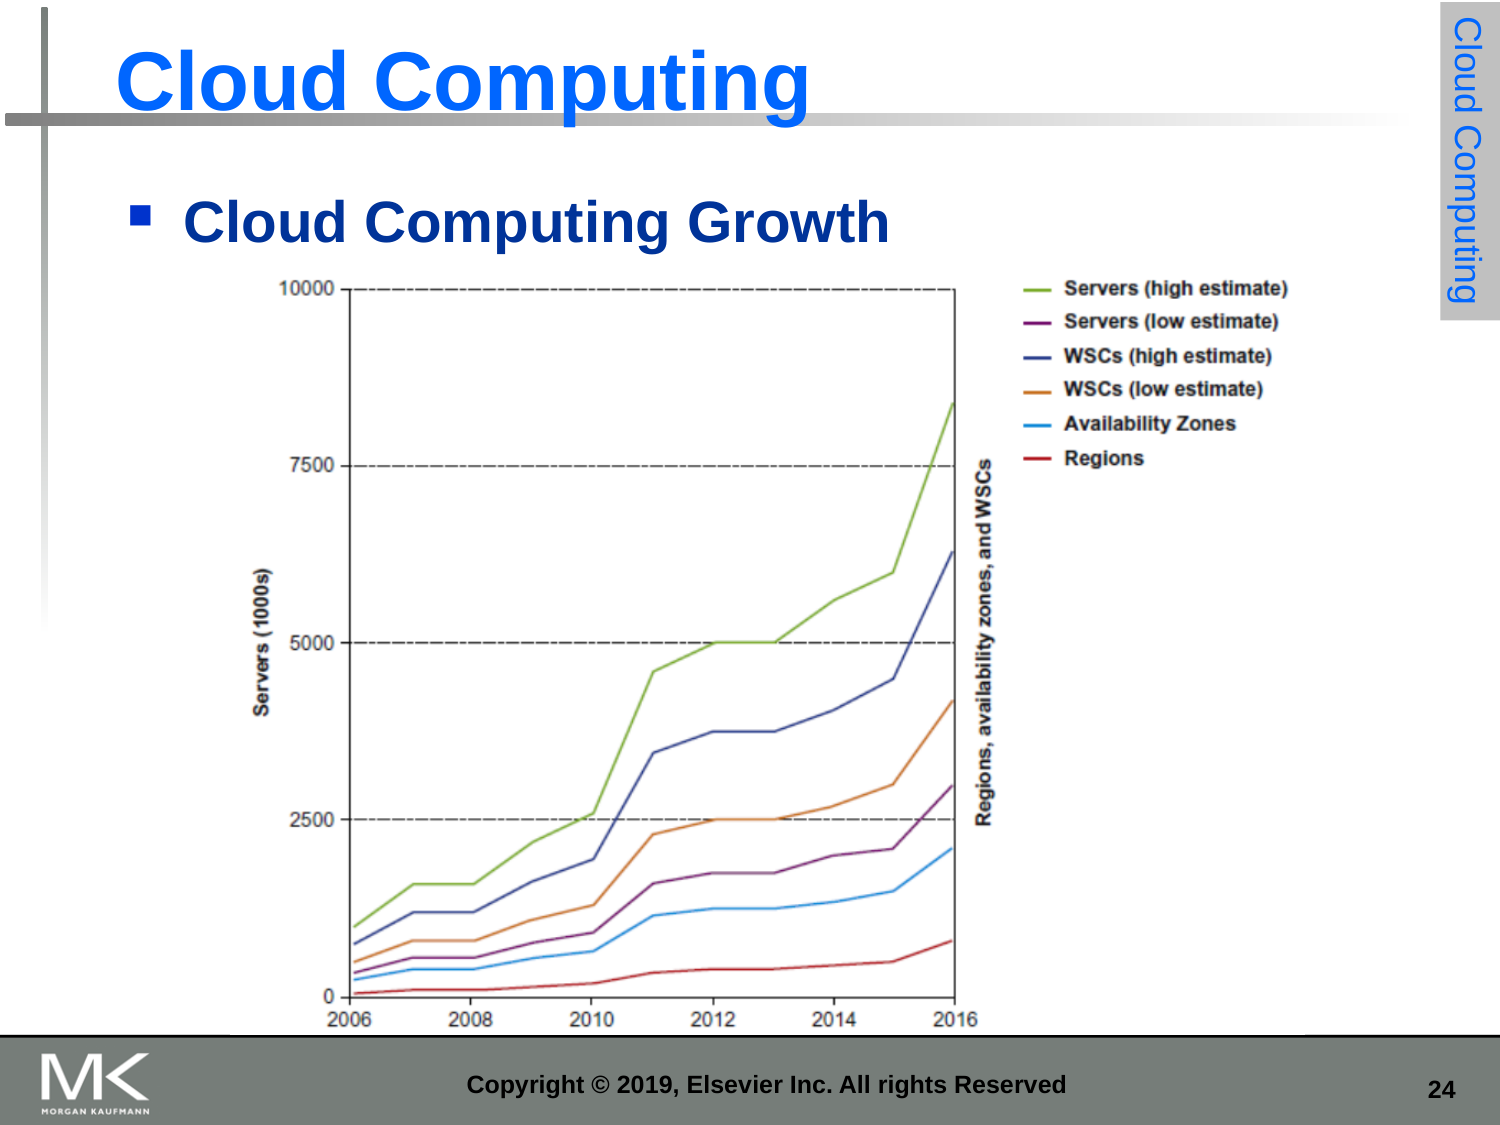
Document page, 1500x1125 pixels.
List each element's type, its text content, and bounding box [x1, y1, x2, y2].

footer Copyright © 2019, Elsevier Inc. All rights Reserved [170, 1046, 1365, 1106]
list Cloud Computing Growth [111, 184, 1436, 1024]
picture [230, 255, 1305, 1036]
text_box Cloud Computing [1440, 2, 1500, 321]
picture [29, 1046, 160, 1123]
title Cloud Computing [100, 17, 1440, 135]
